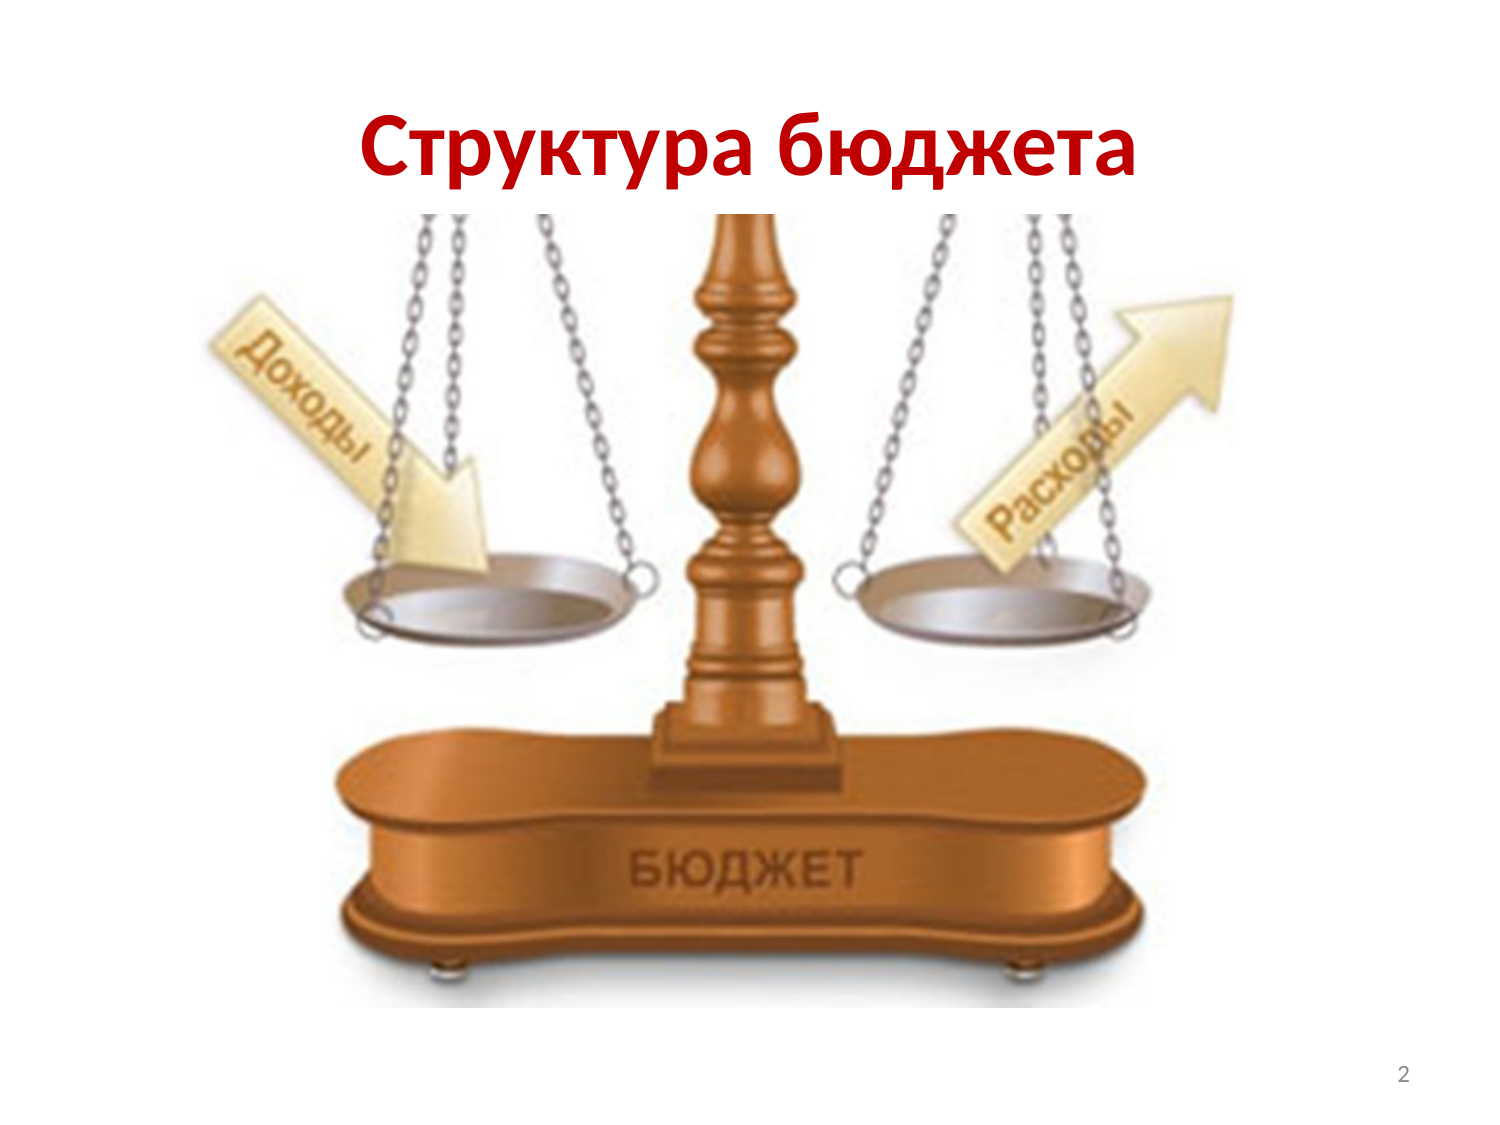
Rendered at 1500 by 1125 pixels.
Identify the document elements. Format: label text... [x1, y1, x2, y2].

title Структура бюджета [75, 45, 1425, 233]
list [198, 213, 1243, 1008]
slide_number 2 [1074, 1042, 1425, 1103]
